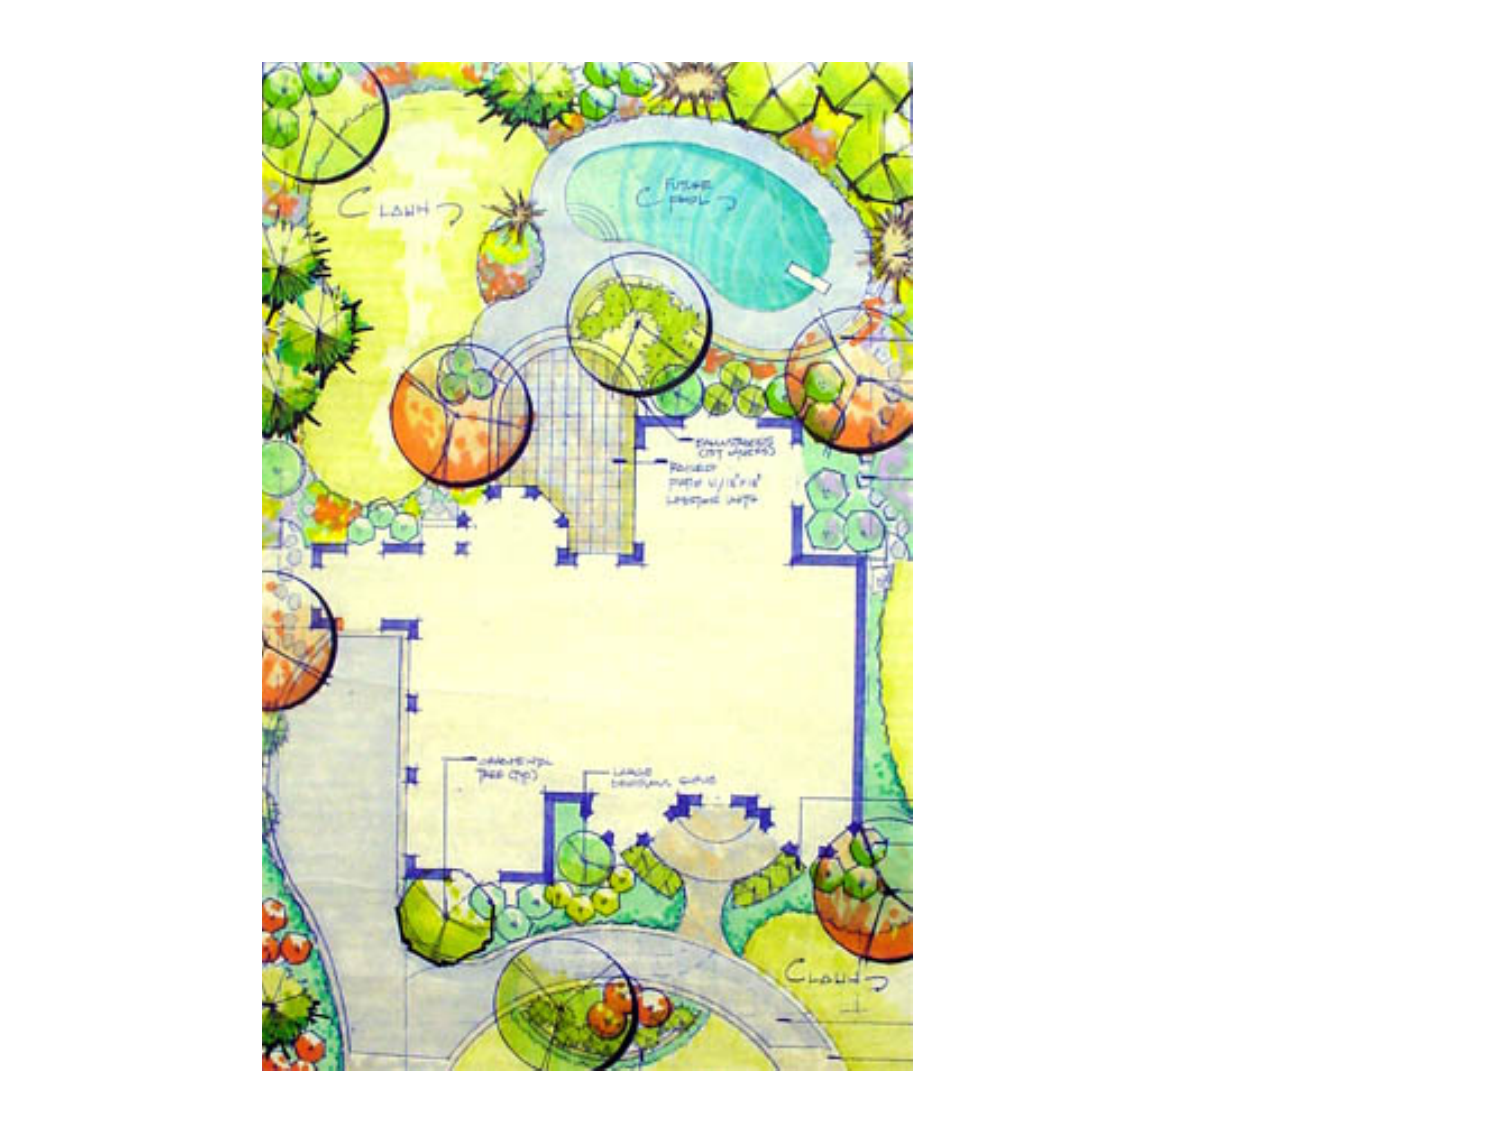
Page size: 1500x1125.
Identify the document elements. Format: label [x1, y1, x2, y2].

picture [262, 62, 913, 1072]
